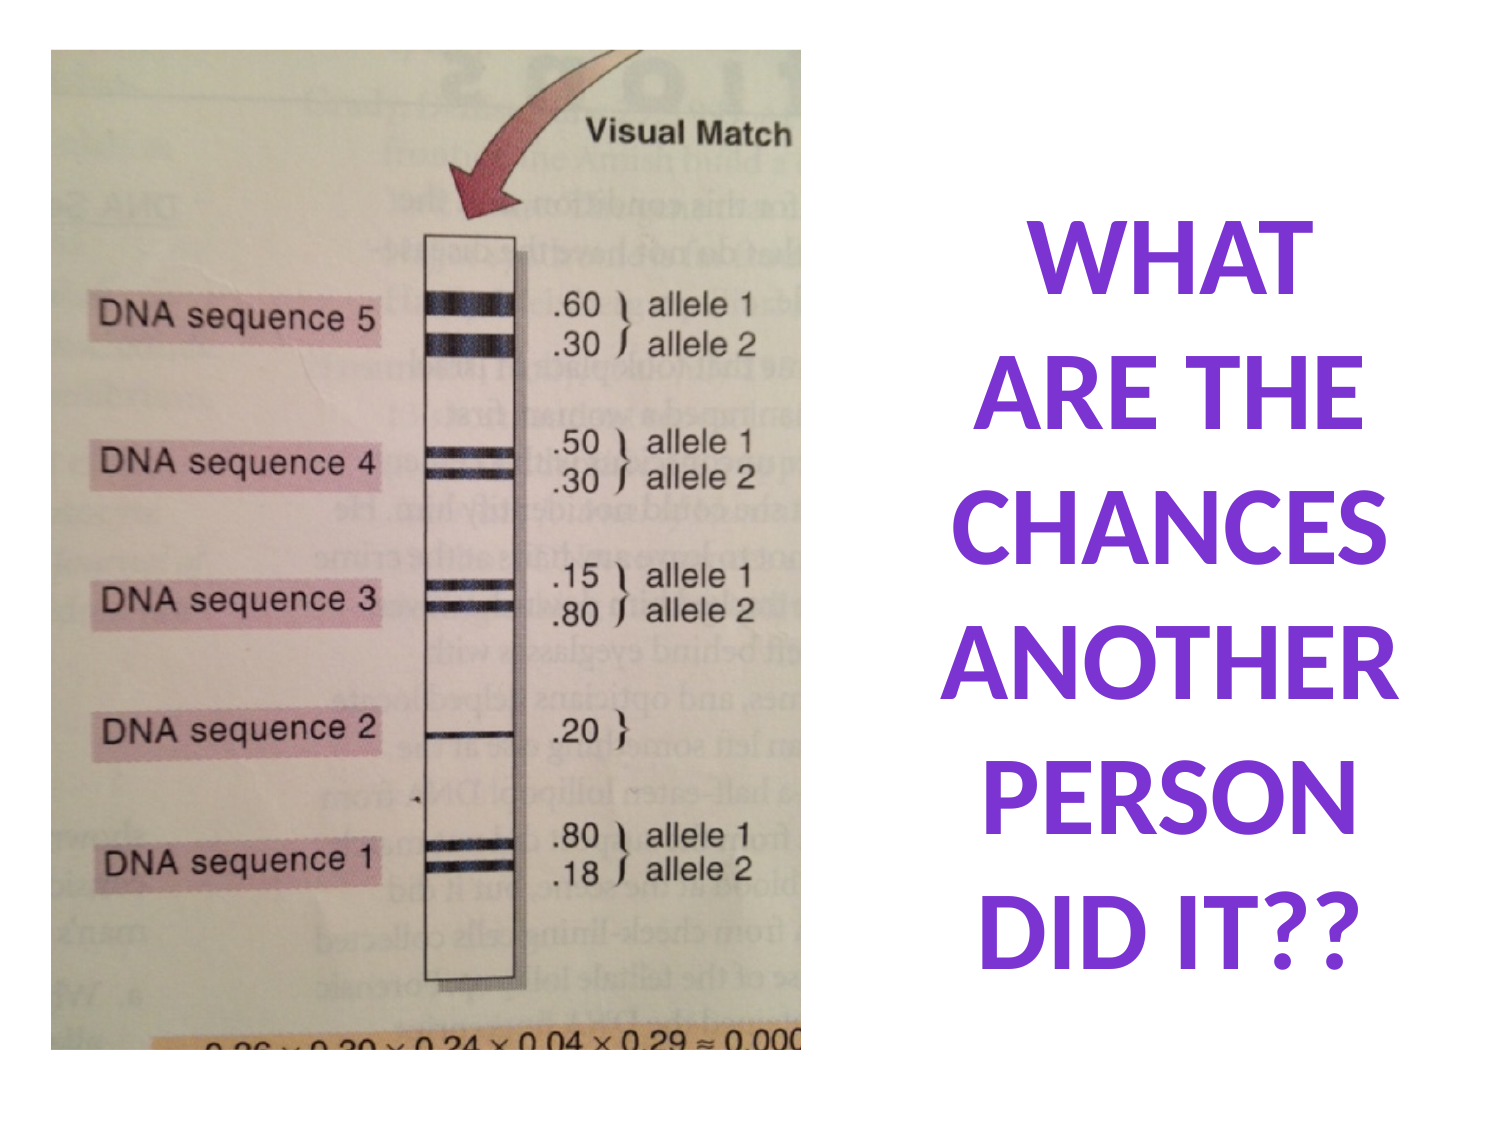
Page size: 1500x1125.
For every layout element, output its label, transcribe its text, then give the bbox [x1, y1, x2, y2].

picture [0, 51, 926, 1049]
text_box What are the chances another person did it?? [912, 174, 1429, 1000]
